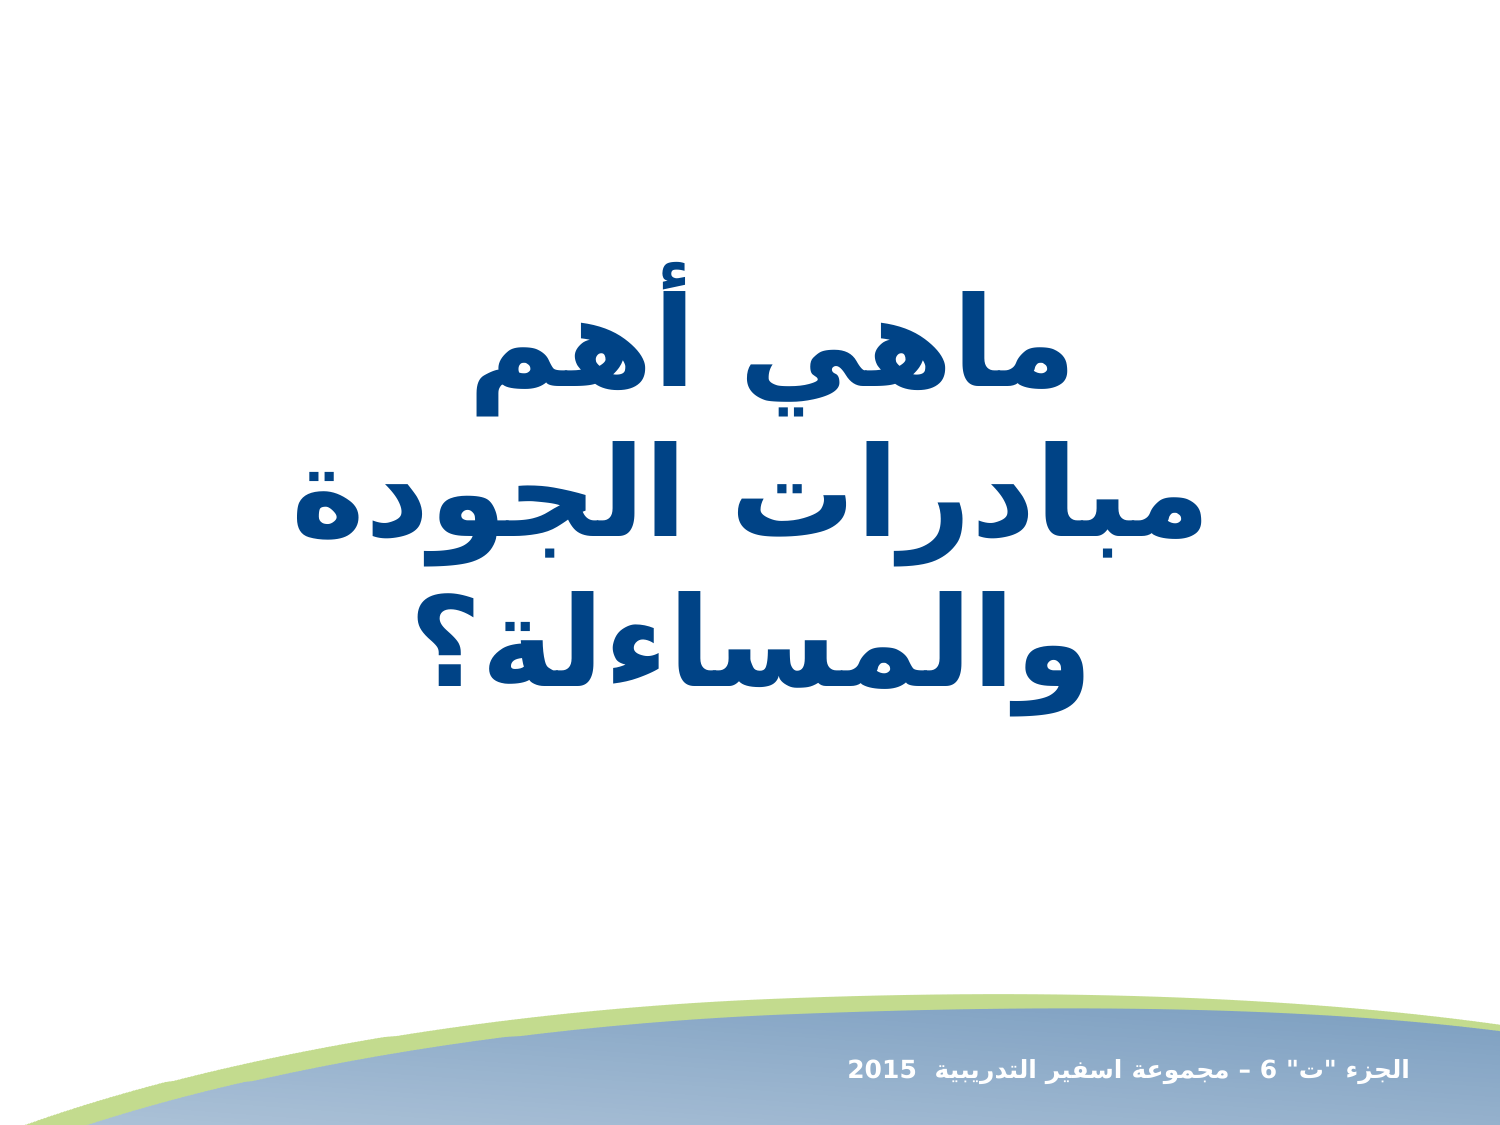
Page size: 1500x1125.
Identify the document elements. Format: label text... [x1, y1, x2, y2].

footer الجزء "ت" 6 – مجموعة اسفير التدريبية 2015 [537, 1038, 1425, 1099]
title ماهي أهم مبادرات الجودة والمساءلة؟ [114, 366, 1390, 608]
picture [0, 992, 1500, 1125]
